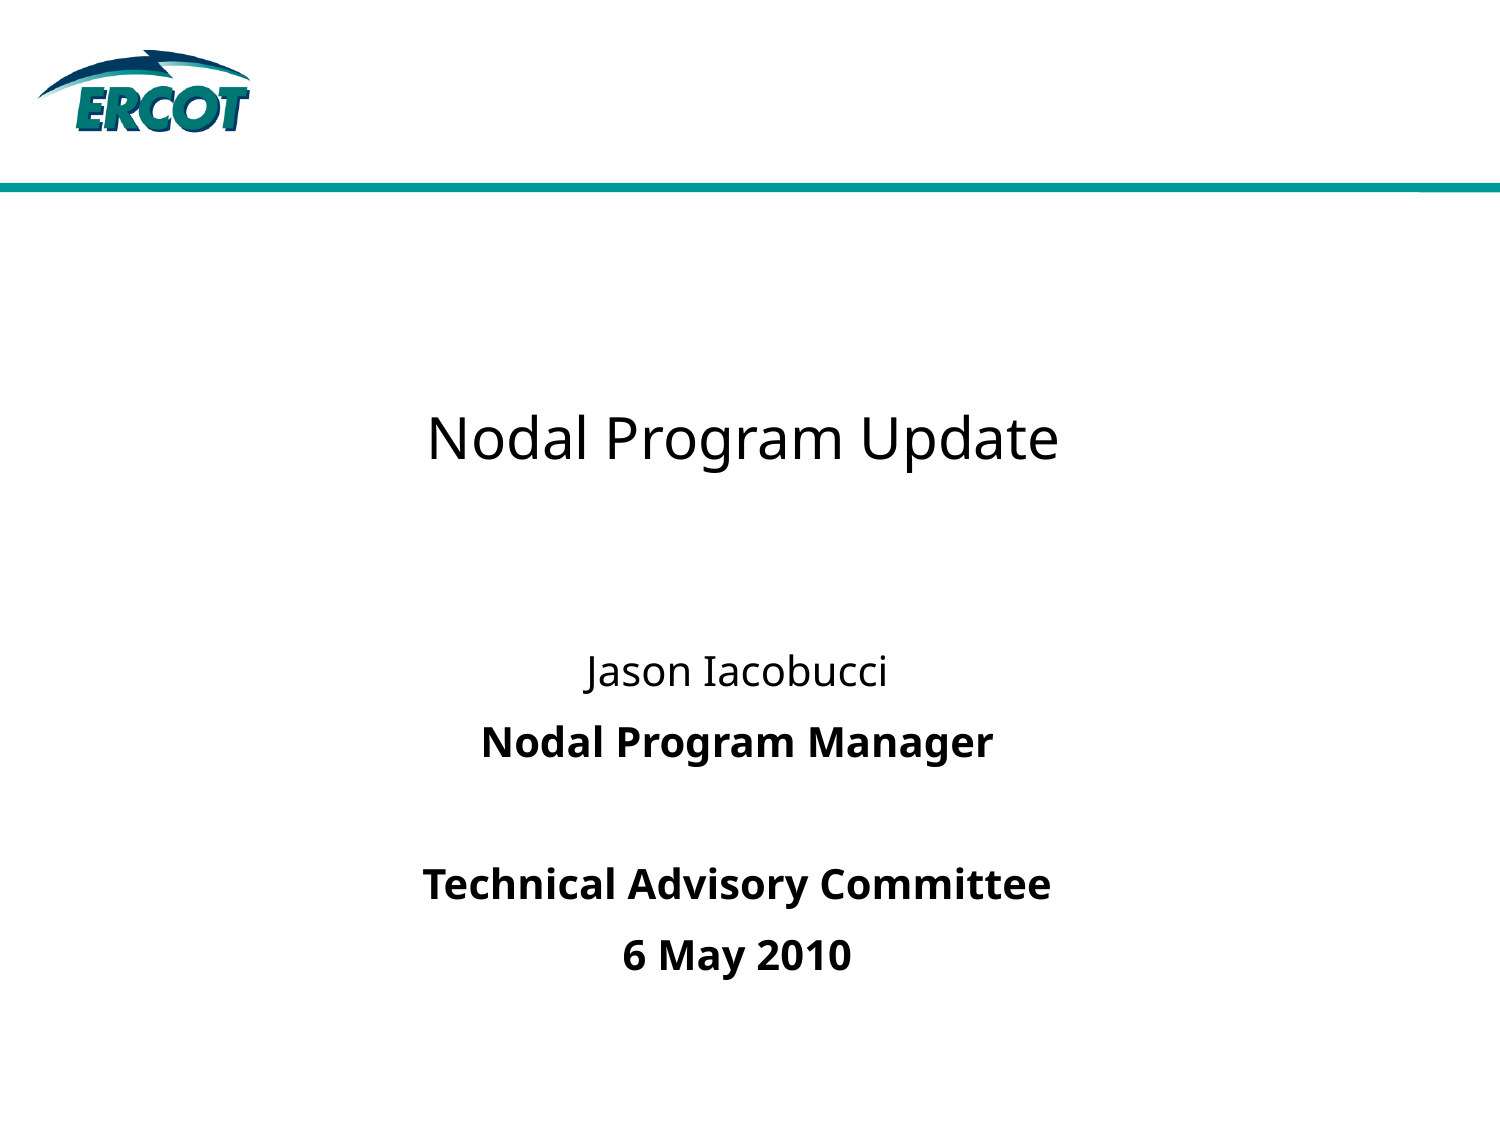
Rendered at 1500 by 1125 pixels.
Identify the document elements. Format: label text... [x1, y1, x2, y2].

title Nodal Program Update [74, 334, 1413, 538]
subtitle Jason Iacobucci Nodal Program Manager Technical Advisory Committee 6 May 2010 [49, 637, 1426, 1038]
picture [37, 50, 250, 136]
